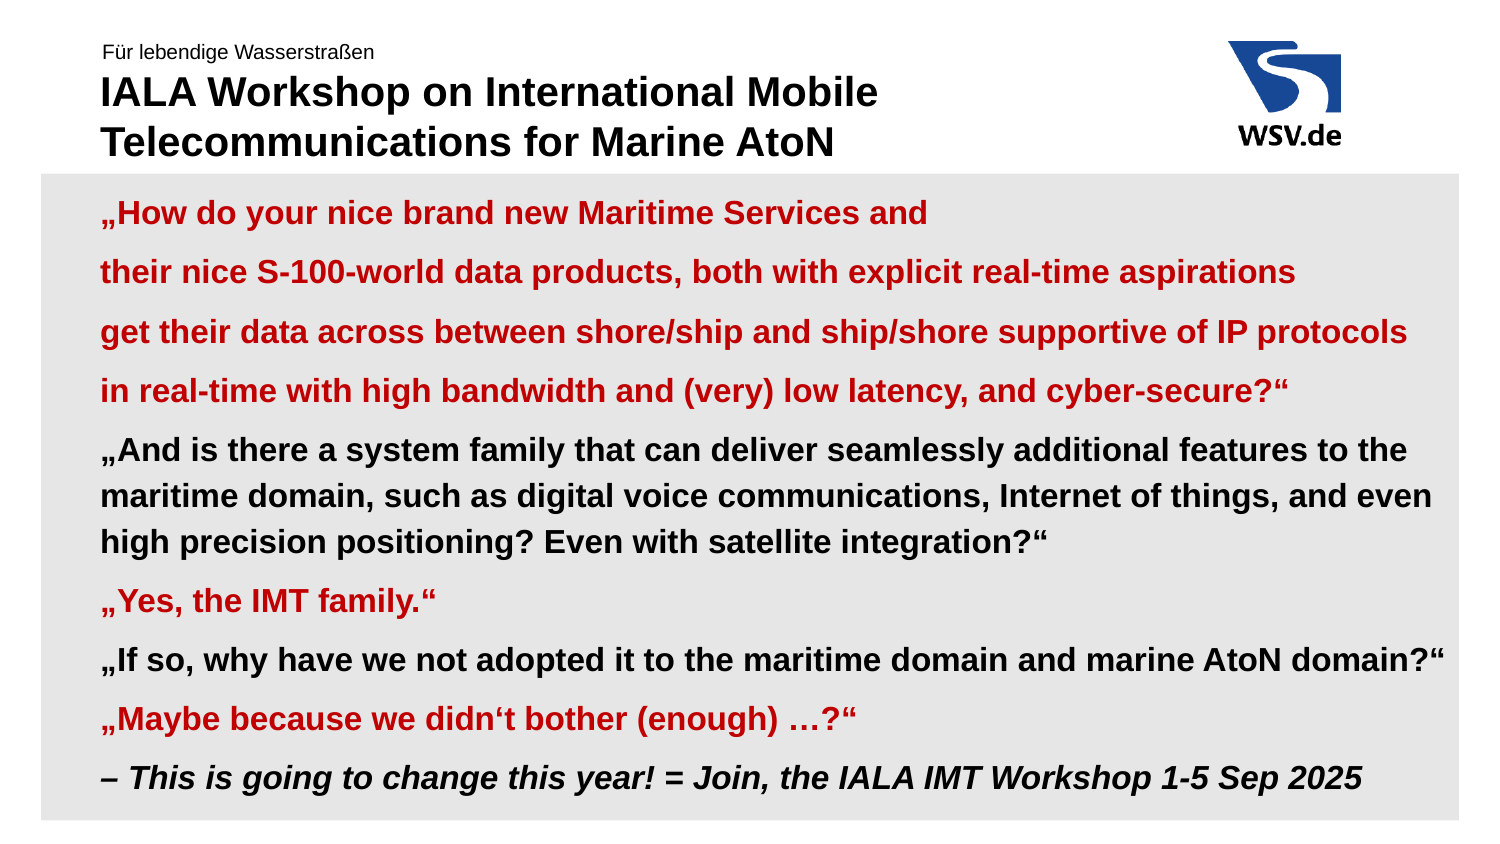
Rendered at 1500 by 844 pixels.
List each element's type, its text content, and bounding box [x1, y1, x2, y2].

title IALA Workshop on International Mobile Telecommunications for Marine AtoN [100, 67, 1205, 165]
list „How do your nice brand new Maritime Services and their nice S-100-world data products, both with explicit real-time aspirations get their data across between shore/ship and ship/shore supportive of IP protocols in real-time with high bandwidth and (very) low latency, and cyber-secure?“ „And is there a system family that can deliver seamlessly additional features to the maritime domain, such as digital voice communications, Internet of things, and even high precision positioning? Even with satellite integration?“ „Yes, the IMT family.“ „If so, why have we not adopted it to the maritime domain and marine AtoN domain?“ „Maybe because we didn‘t bother (enough) …?“ – This is going to change this year! = Join, the IALA IMT Workshop 1-5 Sep 2025 [100, 185, 1459, 765]
picture [1228, 41, 1341, 146]
